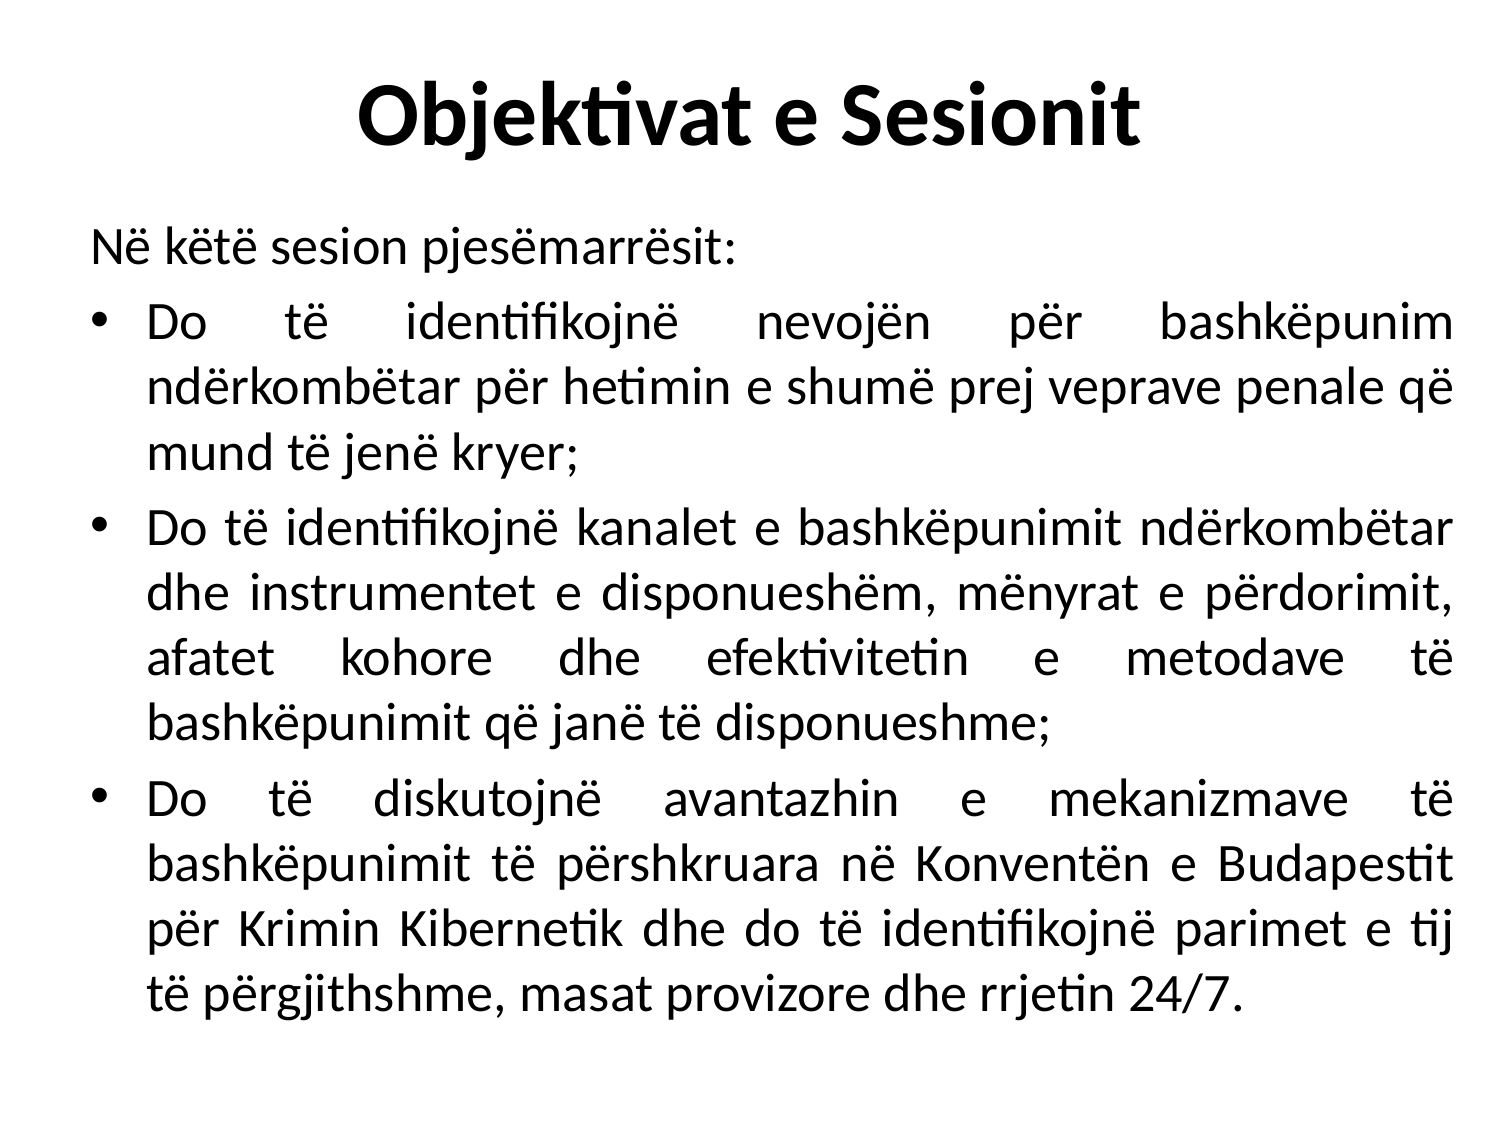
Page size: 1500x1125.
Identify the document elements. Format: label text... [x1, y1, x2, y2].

title Objektivat e Sesionit [74, 44, 1426, 173]
list Në këtë sesion pjesëmarrësit: Do të identifikojnë nevojën për bashkëpunim ndërkombëtar për hetimin e shumë prej veprave penale që mund të jenë kryer; Do të identifikojnë kanalet e bashkëpunimit ndërkombëtar dhe instrumentet e disponueshëm, mënyrat e përdorimit, afatet kohore dhe efektivitetin e metodave të bashkëpunimit që janë të disponueshme; Do të diskutojnë avantazhin e mekanizmave të bashkëpunimit të përshkruara në Konventën e Budapestit për Krimin Kibernetik dhe do të identifikojnë parimet e tij të përgjithshme, masat provizore dhe rrjetin 24/7. [74, 202, 1472, 1125]
